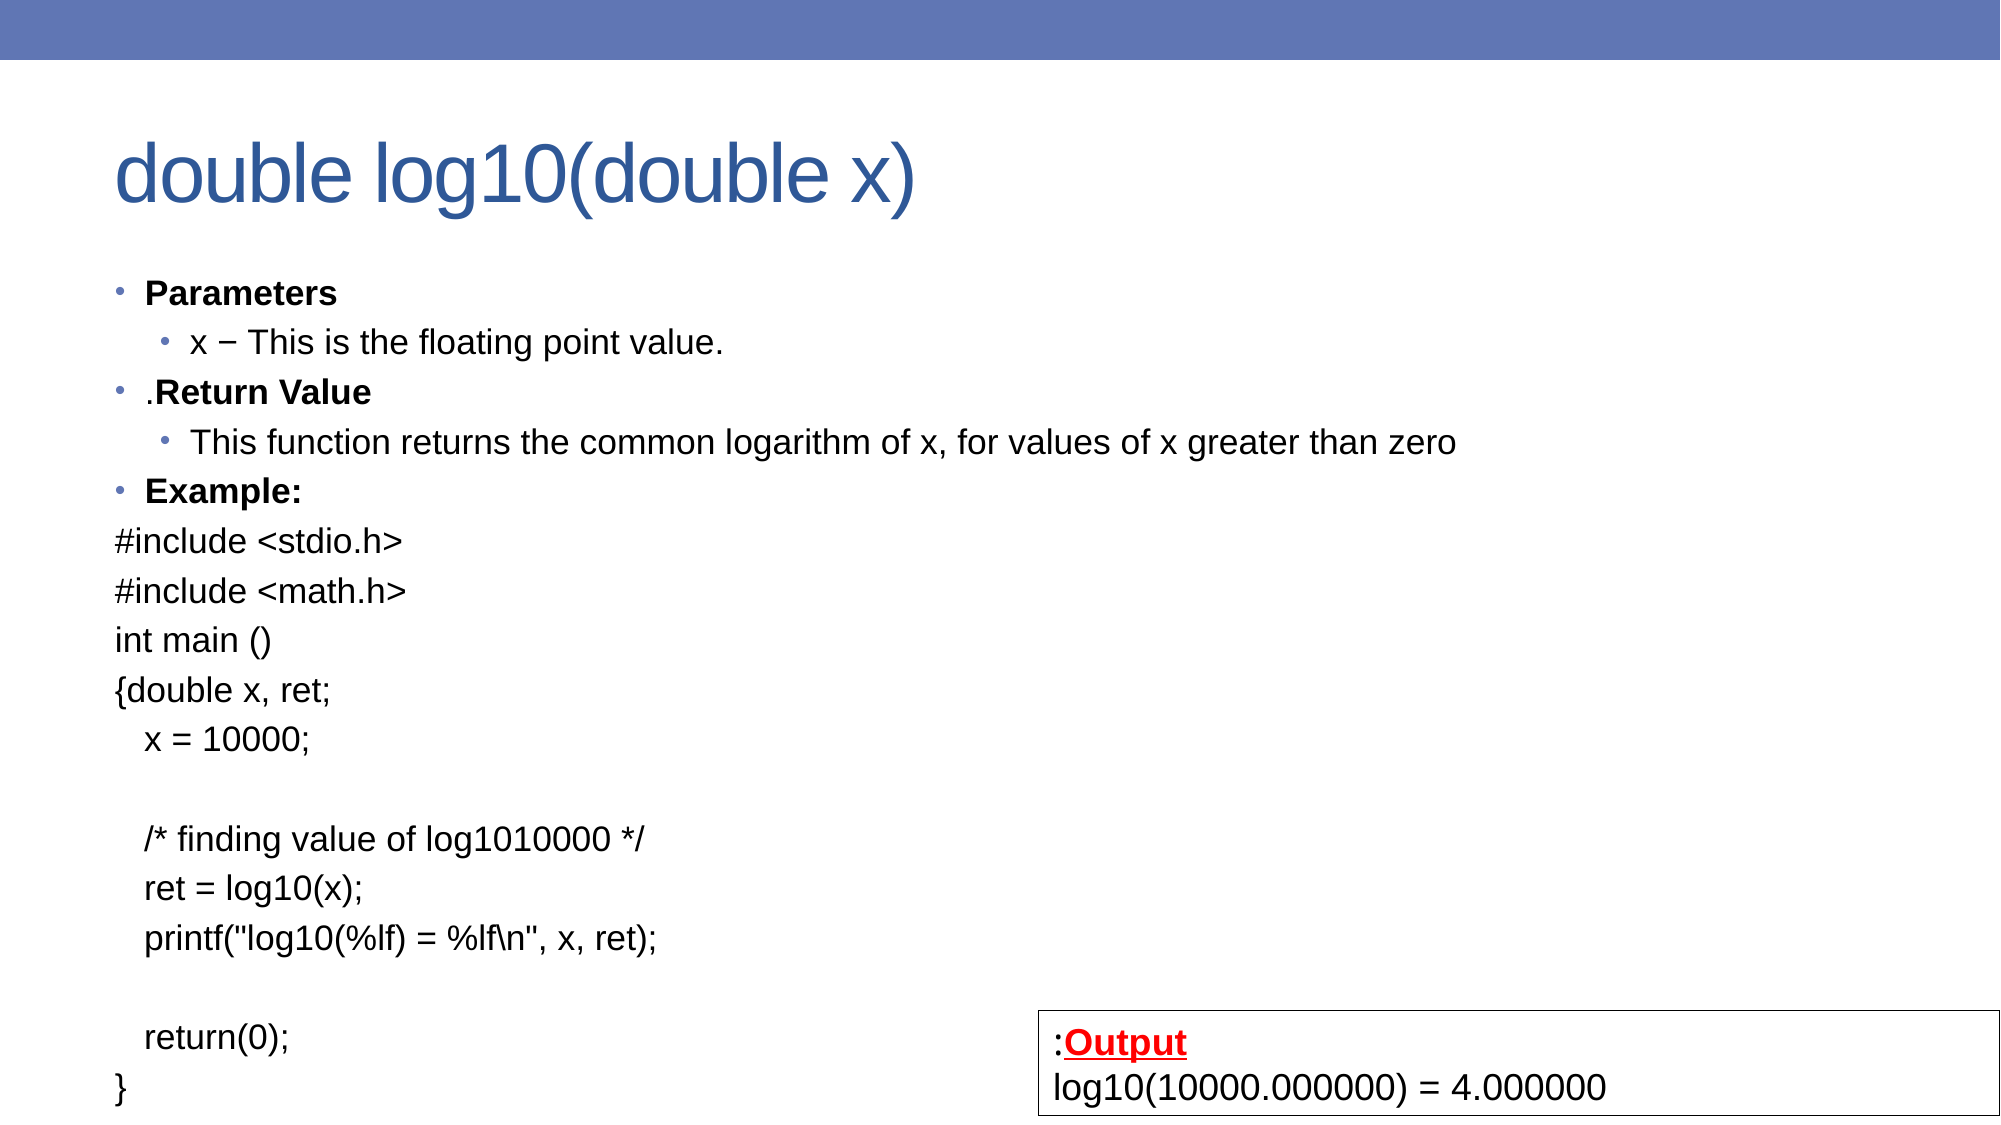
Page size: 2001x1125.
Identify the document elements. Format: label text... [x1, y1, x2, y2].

list Parameters x − This is the floating point value. .Return Value This function returns the common logarithm of x, for values of x greater than zero Example: #include <stdio.h> #include <math.h> int main () {double x, ret; x = 10000; /* finding value of log1010000 */ ret = log10(x); printf("log10(%lf) = %lf\n", x, ret); return(0); } [99, 262, 1900, 1063]
title double log10(double x) [99, 87, 1900, 250]
text_box Output: log10(10000.000000) = 4.000000 [1038, 1010, 2000, 1116]
